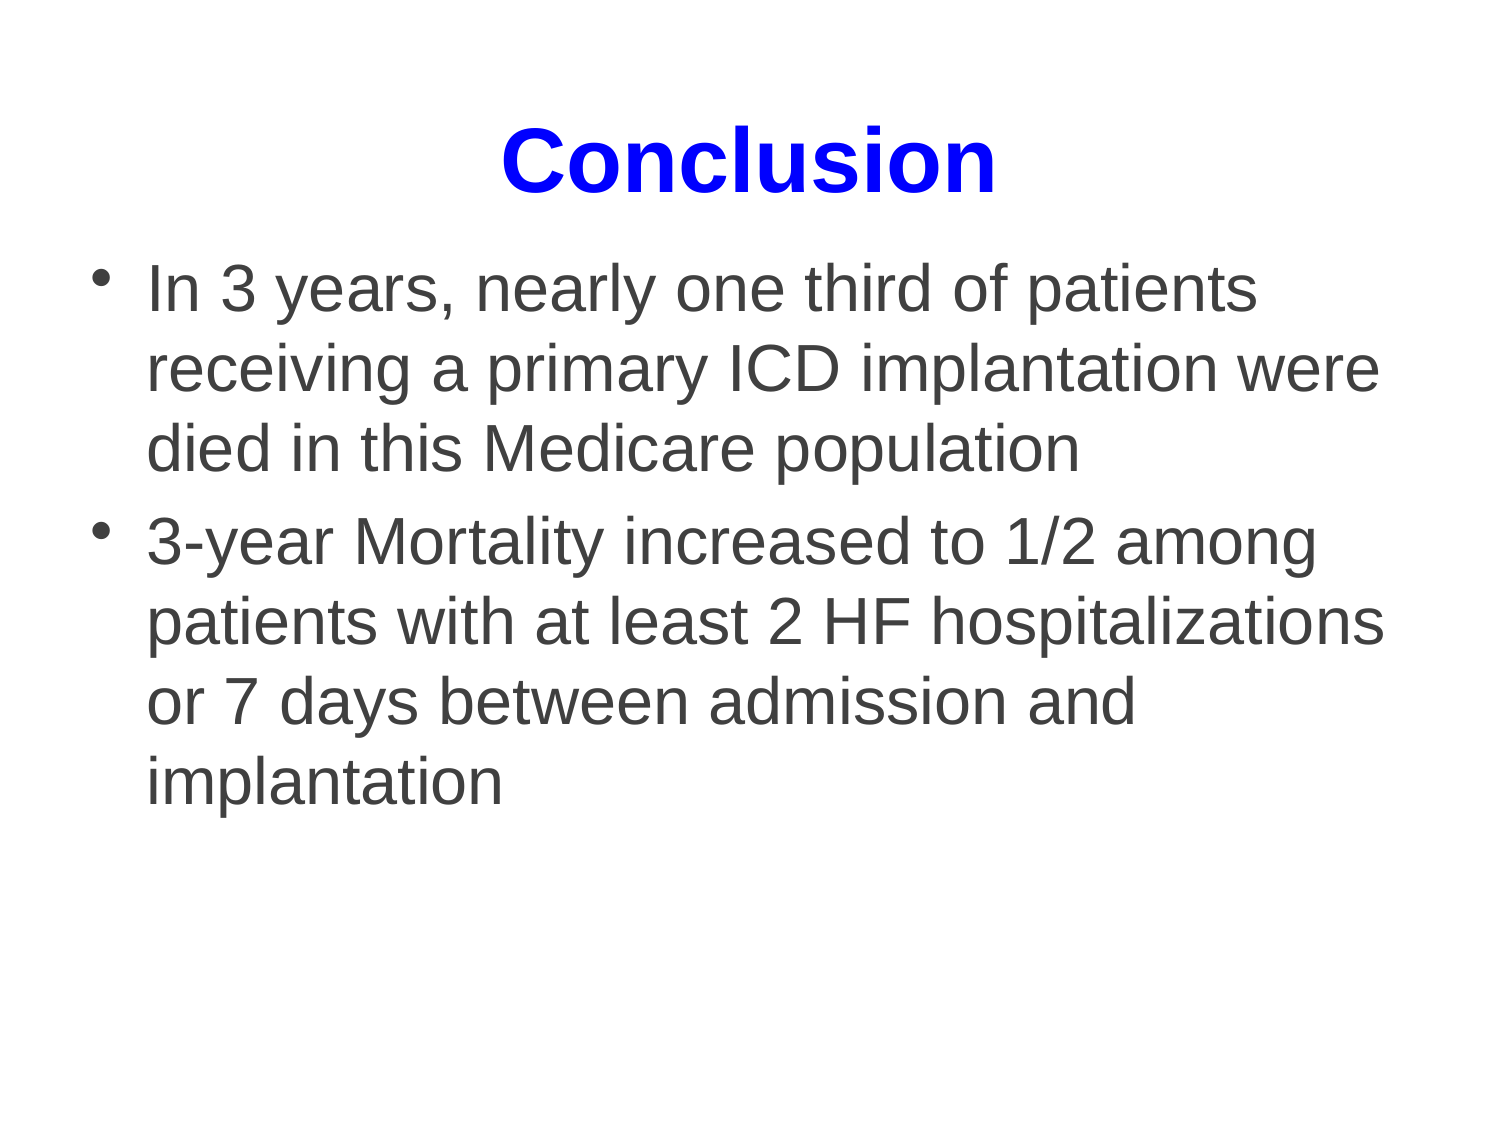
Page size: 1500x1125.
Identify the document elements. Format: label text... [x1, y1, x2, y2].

list In 3 years, nearly one third of patients receiving a primary ICD implantation were died in this Medicare population 3-year Mortality increased to 1/2 among patients with at least 2 HF hospitalizations or 7 days between admission and implantation [75, 237, 1425, 980]
title Conclusion [75, 62, 1425, 237]
